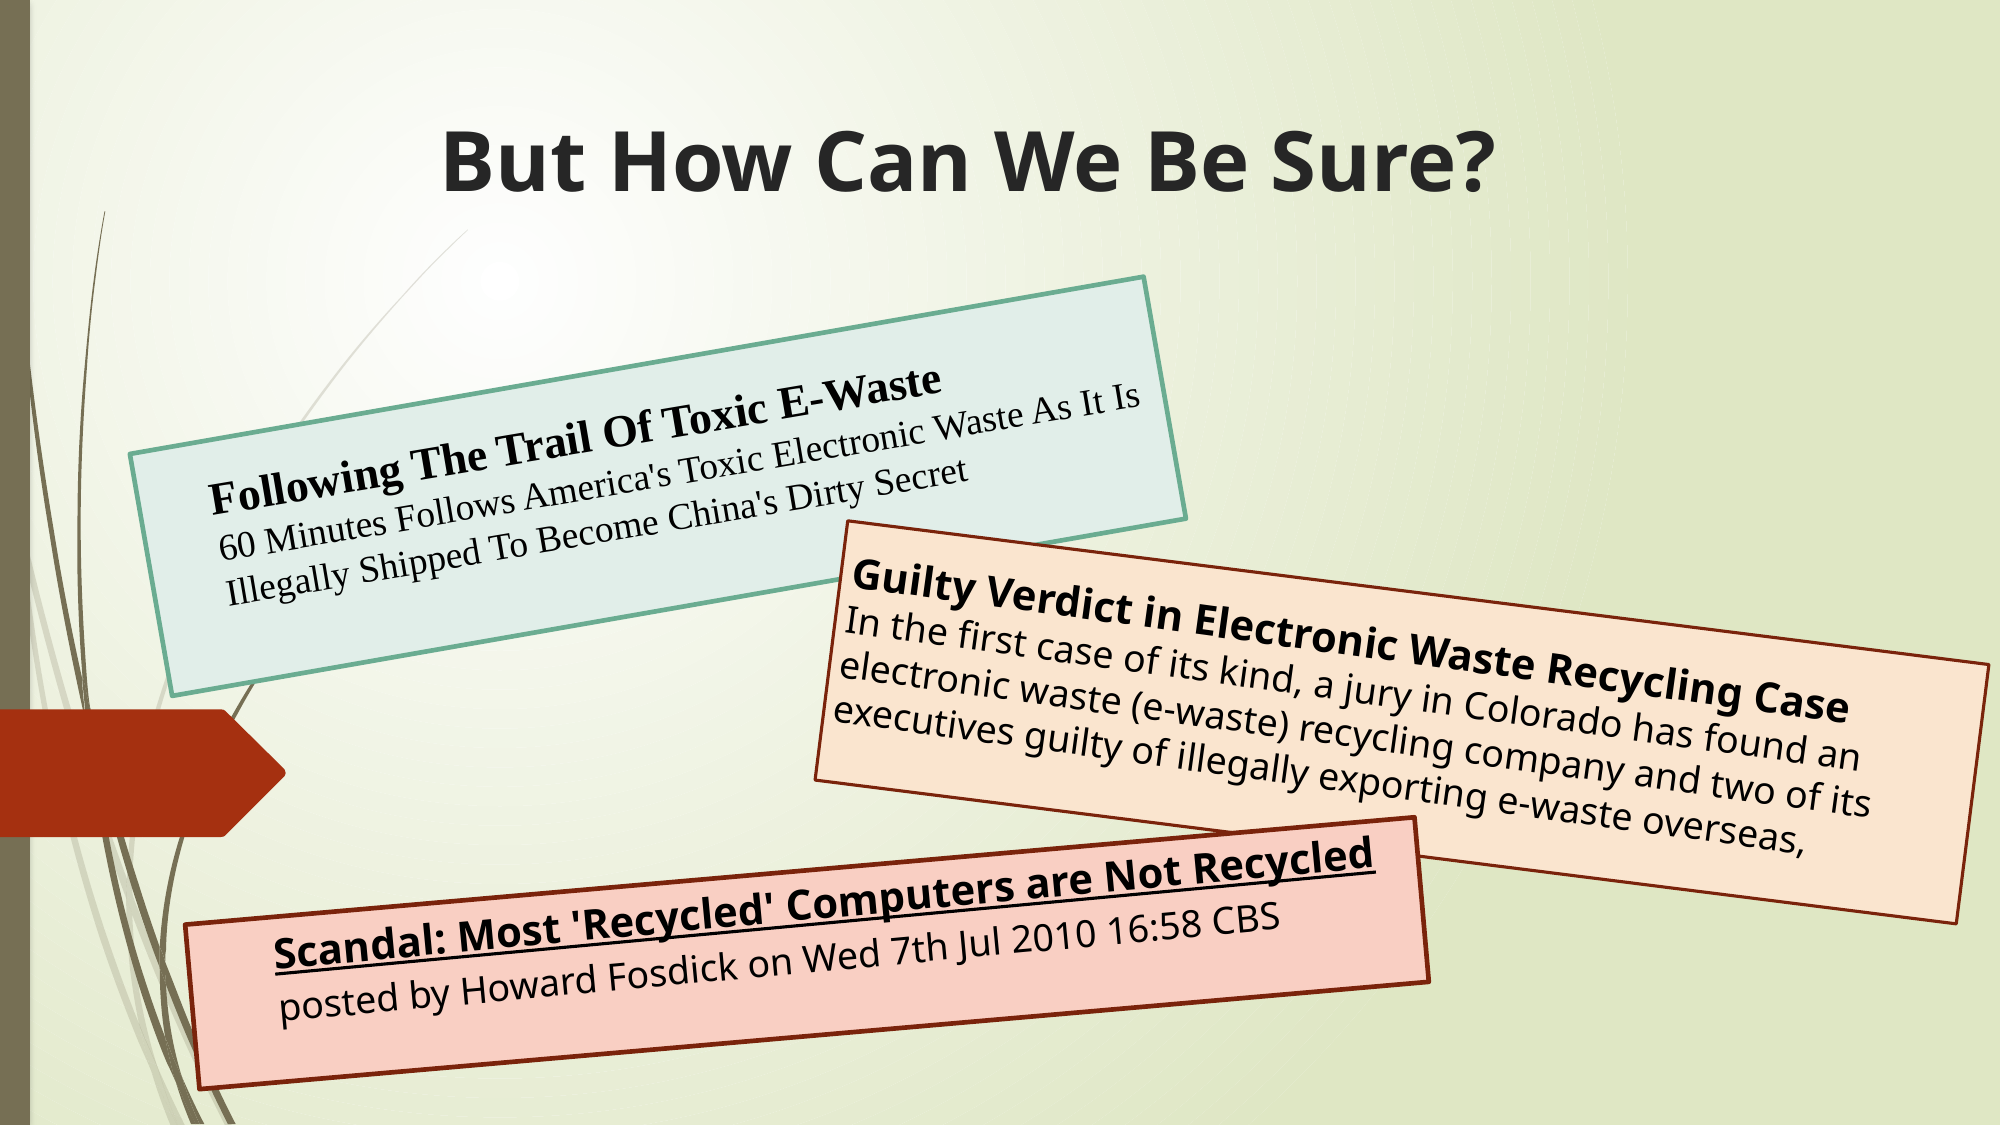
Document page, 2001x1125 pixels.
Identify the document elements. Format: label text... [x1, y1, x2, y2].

text_box Scandal: Most 'Recycled' Computers are Not Recycled posted by Howard Fosdick on Wed 7th Jul 2010 16:58 CBS [255, 816, 1403, 1083]
text_box [183, 815, 1431, 1091]
text_box [813, 736, 1402, 832]
text_box Following The Trail Of Toxic E-Waste 60 Minutes Follows America's Toxic Electronic Waste As It Is Illegally Shipped To Become China's Dirty Secret [189, 302, 1187, 668]
text_box [1416, 818, 1962, 926]
text_box [1082, 505, 1188, 530]
text_box [128, 275, 1150, 698]
text_box Guilty Verdict in Electronic Waste Recycling Case In the first case of its kind, a jury in Colorado has found an electronic waste (e-waste) recycling company and two of its executives guilty of illegally exporting e-waste overseas, [815, 491, 2000, 898]
title But How Can We Be Sure? [424, 80, 1888, 216]
